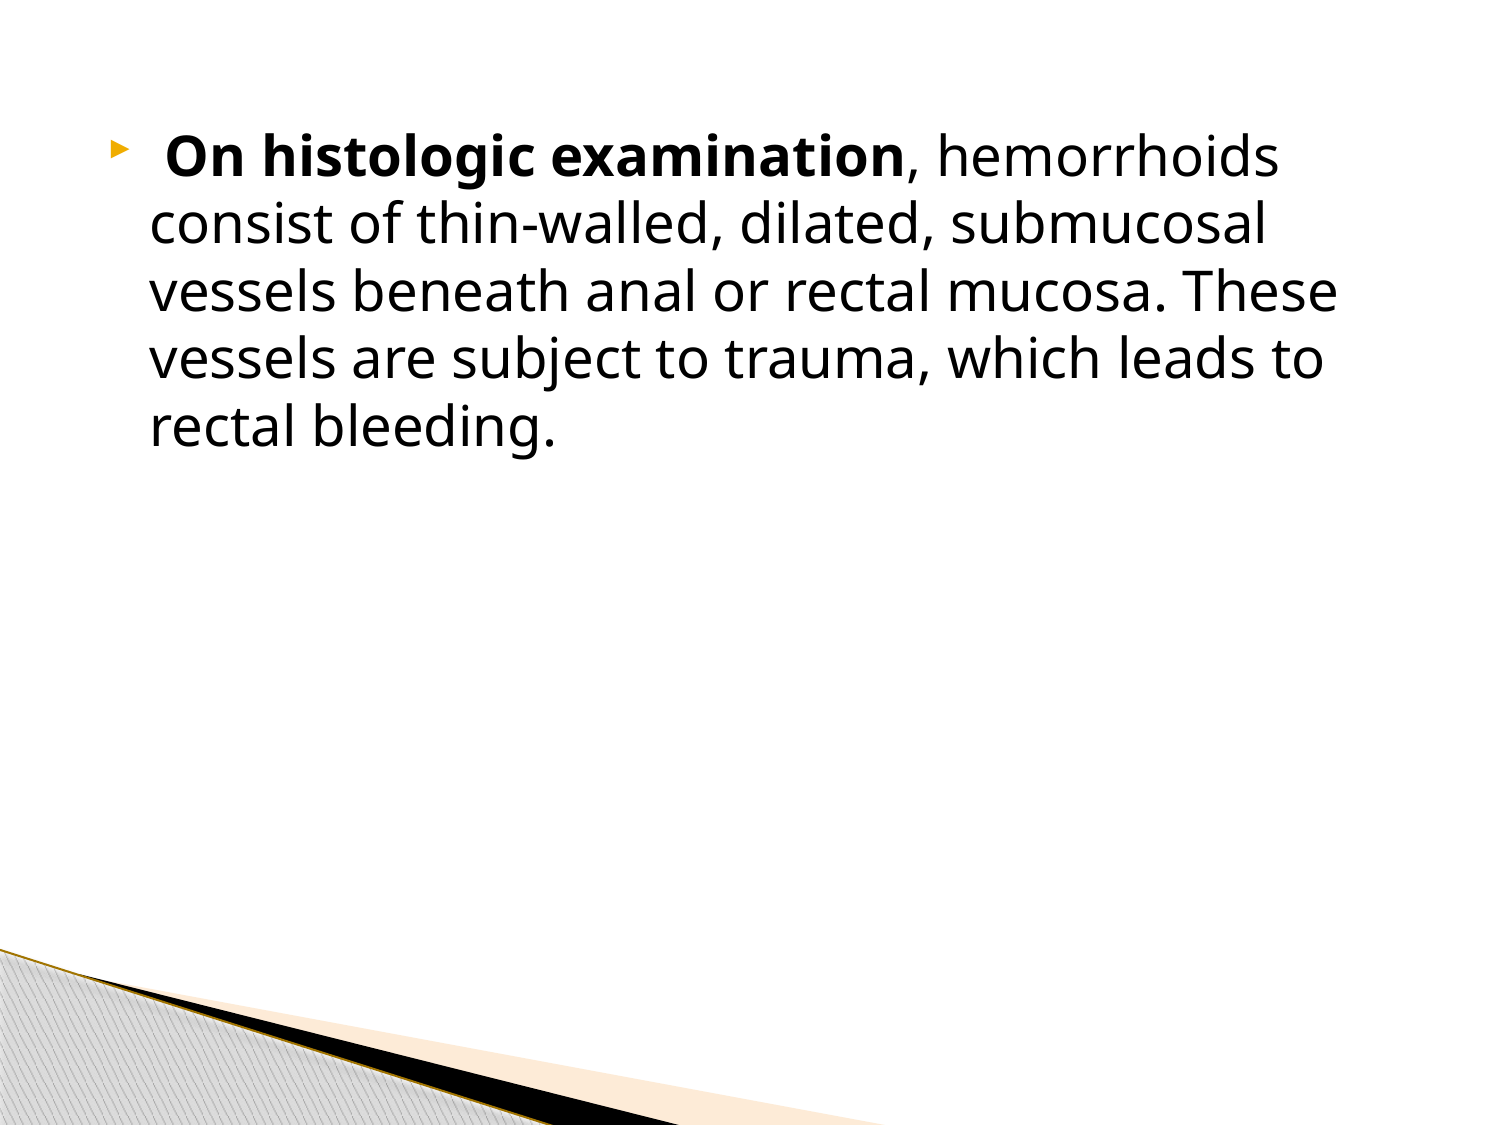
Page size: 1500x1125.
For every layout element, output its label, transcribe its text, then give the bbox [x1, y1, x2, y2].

list On histologic examination, hemorrhoids consist of thin-walled, dilated, submucosal vessels beneath anal or rectal mucosa. These vessels are subject to trauma, which leads to rectal bleeding. [75, 112, 1425, 986]
